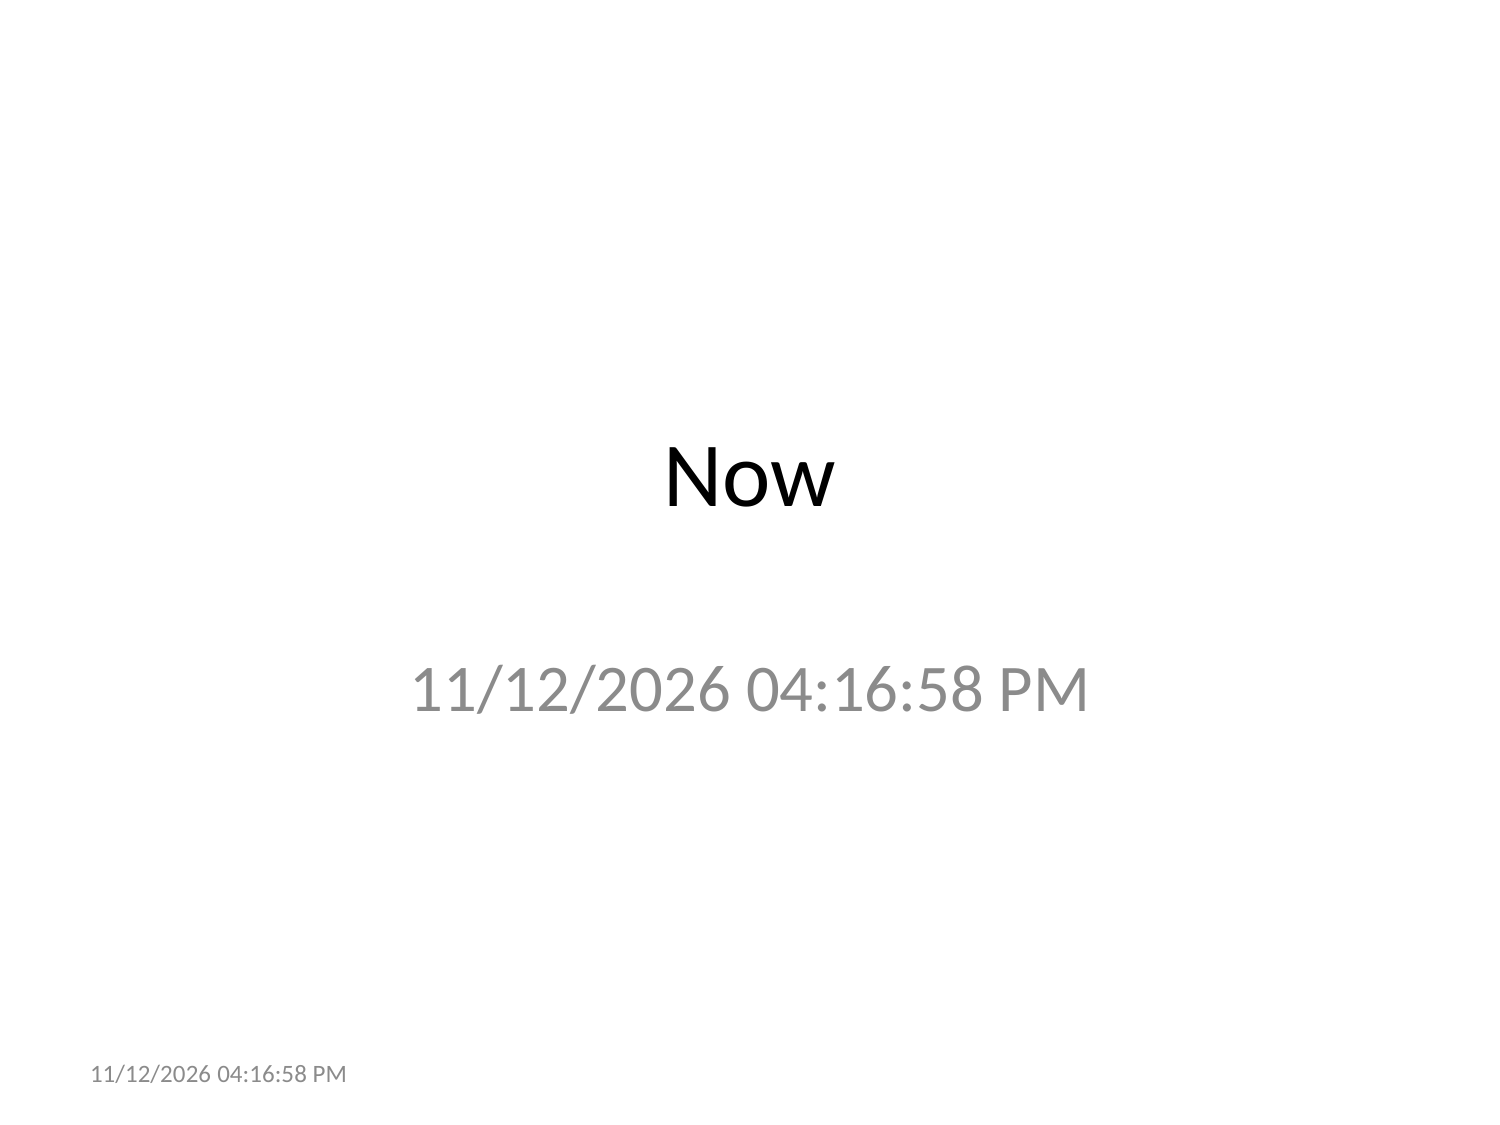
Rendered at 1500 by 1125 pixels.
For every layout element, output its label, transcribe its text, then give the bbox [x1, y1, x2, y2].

subtitle 2011-12-19 10:20:04 AM [225, 637, 1275, 925]
title Now [112, 349, 1388, 591]
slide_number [75, 1042, 425, 1103]
